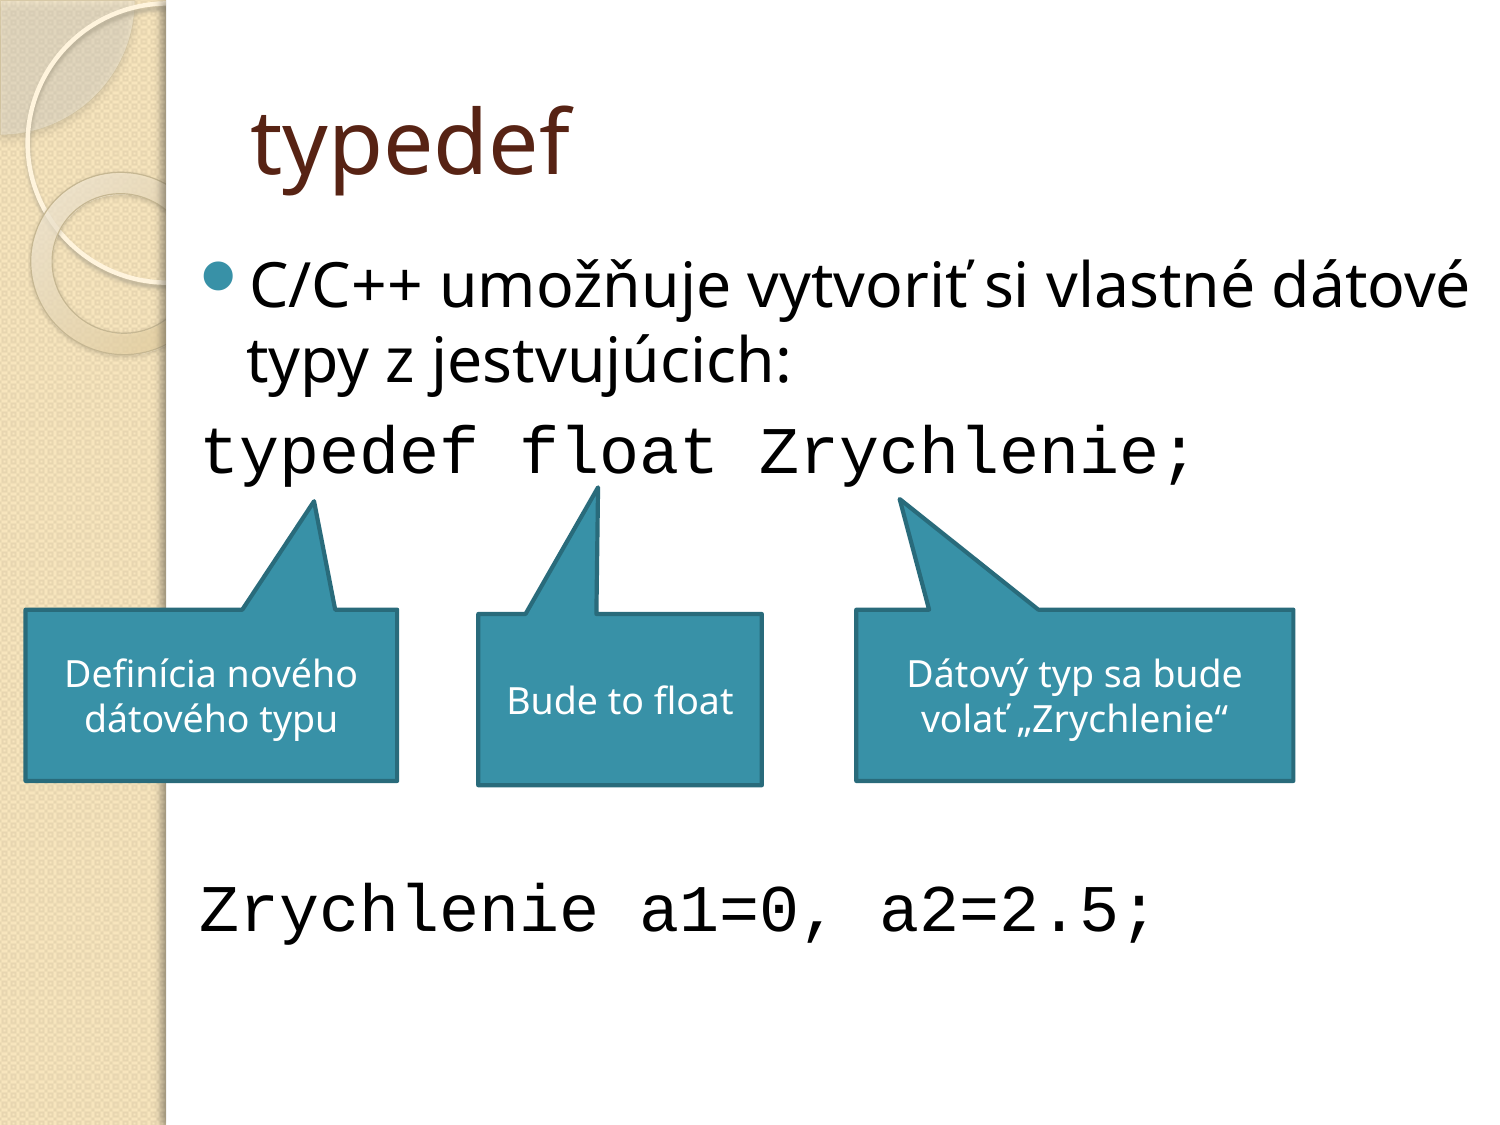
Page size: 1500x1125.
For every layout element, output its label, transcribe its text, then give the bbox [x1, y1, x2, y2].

list C/C++ umožňuje vytvoriť si vlastné dátové typy z jestvujúcich: typedef float Zrychlenie; Zrychlenie a1=0, a2=2.5; [171, 237, 1500, 1125]
title typedef [235, 45, 1466, 233]
text_box Definícia nového dátového typu [23, 499, 400, 784]
text_box Dátový typ sa bude volať „Zrychlenie“ [854, 497, 1296, 784]
text_box Bude to float [476, 485, 764, 788]
